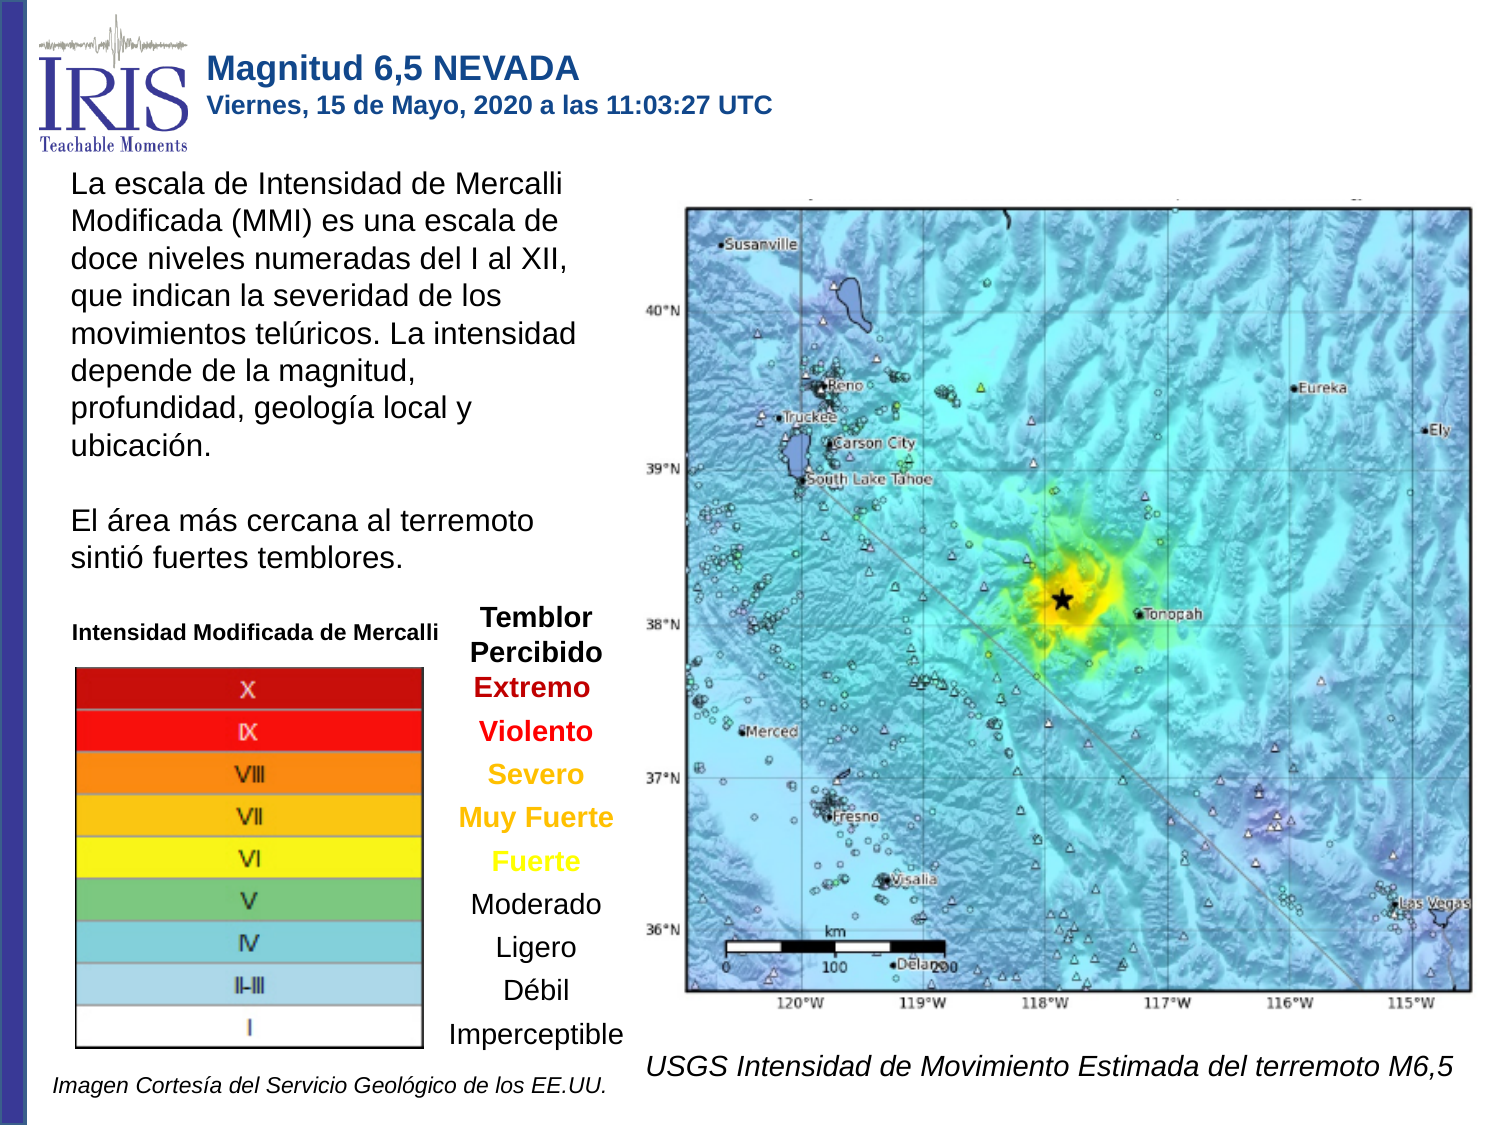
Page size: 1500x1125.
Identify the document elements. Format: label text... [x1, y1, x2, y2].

text_box Magnitud 6,5 NEVADA Viernes, 15 de Mayo, 2020 a las 11:03:27 UTC [191, 2, 1488, 128]
text_box USGS Intensidad de Movimiento Estimada del terremoto M6,5 [630, 1039, 1490, 1090]
text_box Temblor Percibido Extremo Violento Severo Muy Fuerte Fuerte Moderado Ligero Débil Imperceptible [410, 591, 663, 1058]
text_box Imagen Cortesía del Servicio Geológico de los EE.UU. [37, 1063, 800, 1106]
text_box Intensidad Modificada de Mercalli [57, 610, 410, 653]
picture [629, 199, 1481, 1024]
picture [39, 12, 188, 165]
text_box La escala de Intensidad de Mercalli Modificada (MMI) es una escala de doce niveles numeradas del I al XII, que indican la severidad de los movimientos telúricos. La intensidad depende de la magnitud, profundidad, geología local y ubicación. El área más cercana al terremoto sintió fuertes temblores. [55, 155, 610, 583]
picture [74, 667, 425, 1049]
text_box [0, 0, 27, 1125]
